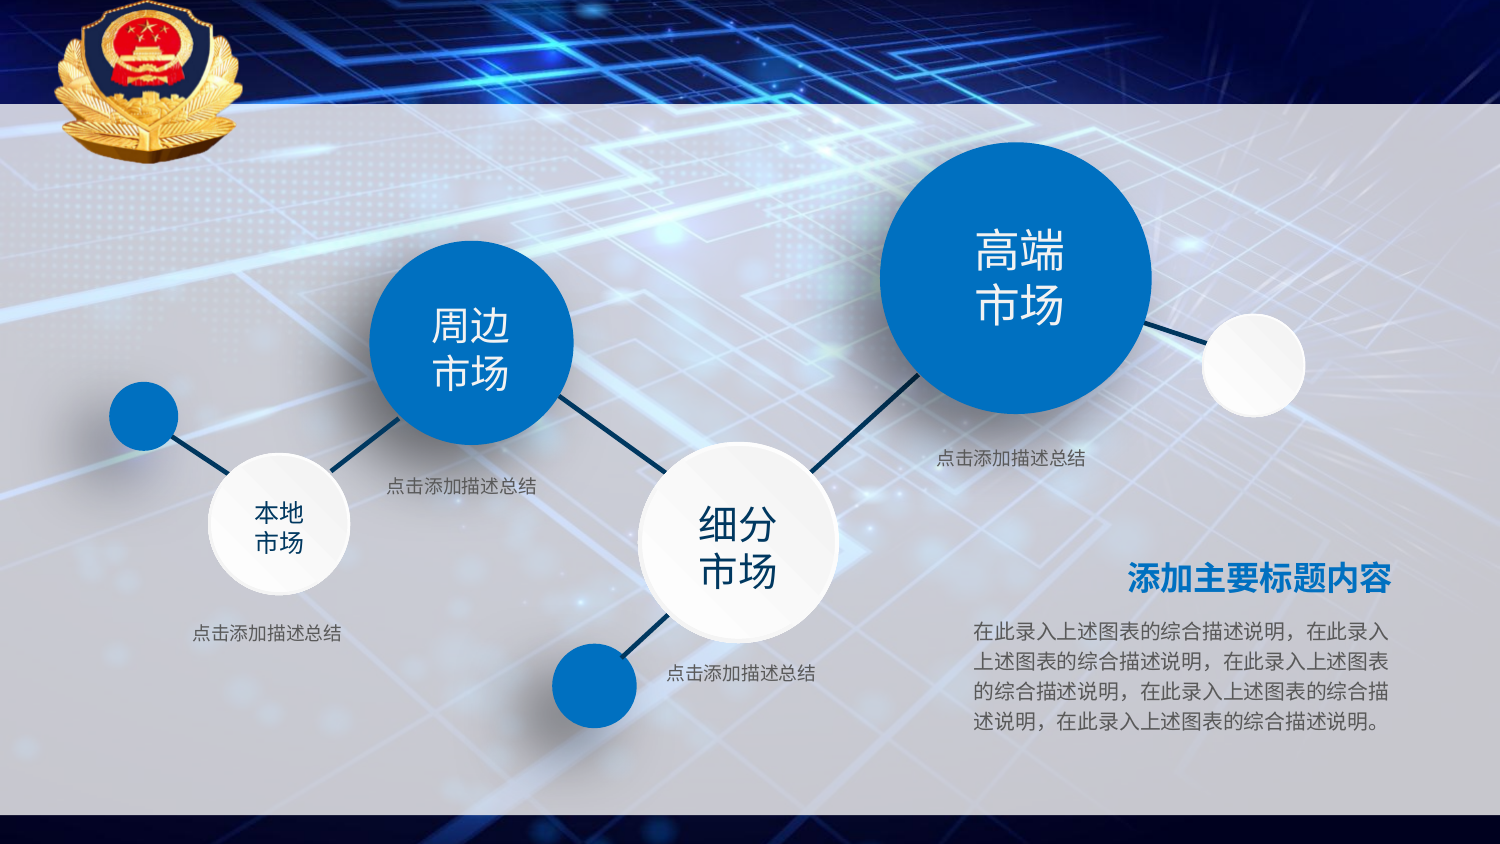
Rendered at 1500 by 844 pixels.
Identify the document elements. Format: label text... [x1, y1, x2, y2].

picture [0, 816, 1500, 844]
text_box 添加主要标题内容 [1025, 550, 1407, 604]
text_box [369, 240, 574, 446]
text_box 点击添加描述总结 [157, 609, 382, 651]
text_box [207, 452, 351, 596]
text_box 点击添加描述总结 [923, 434, 1124, 476]
text_box 点击添加描述总结 [354, 462, 576, 504]
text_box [805, 374, 919, 477]
text_box 在此录入上述图表的综合描述说明，在此录入上述图表的综合描述说明，在此录入上述图表的综合描述说明，在此录入上述图表的综合描述说明，在此录入上述图表的综合描述说明。 [963, 608, 1413, 740]
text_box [1157, 318, 1197, 350]
picture [0, 0, 1500, 164]
text_box 点击添加描述总结 [643, 649, 856, 691]
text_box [558, 395, 671, 477]
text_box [620, 612, 671, 659]
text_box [879, 142, 1152, 415]
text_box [1201, 313, 1306, 418]
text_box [551, 643, 637, 729]
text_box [171, 435, 232, 477]
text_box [637, 441, 840, 644]
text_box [108, 381, 179, 452]
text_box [330, 418, 400, 472]
